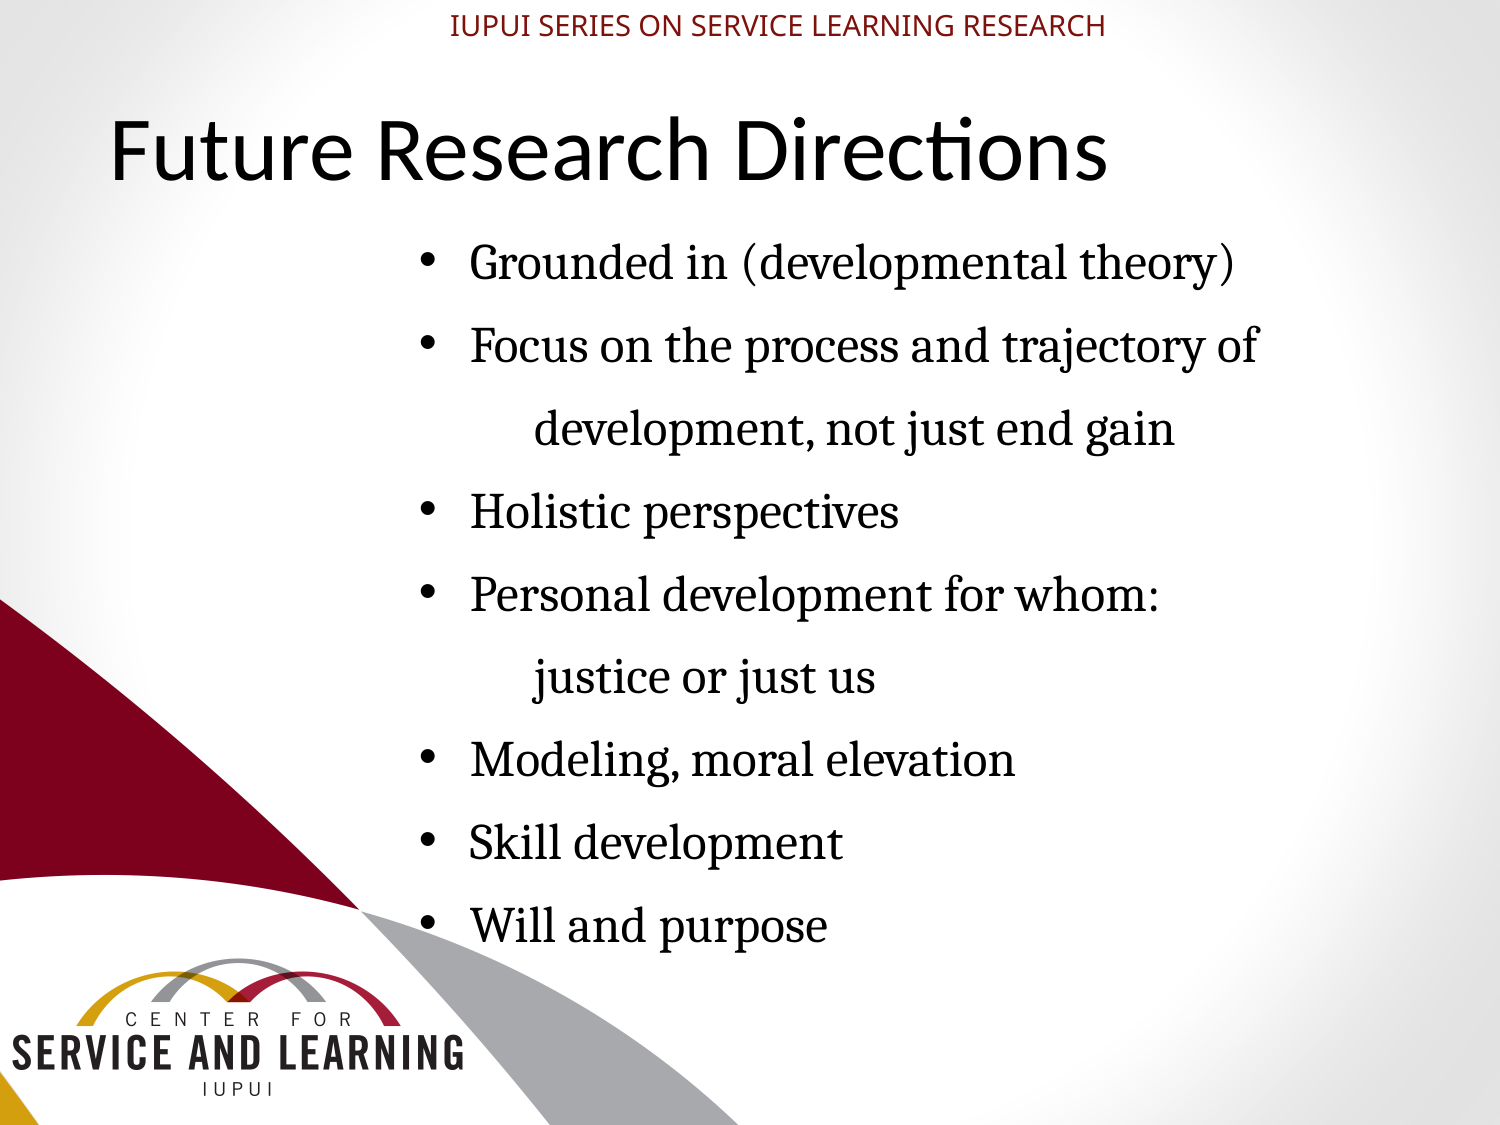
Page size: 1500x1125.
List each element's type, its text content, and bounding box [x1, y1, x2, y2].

list Grounded in (developmental theory) Focus on the process and trajectory of development, not just end gain Holistic perspectives Personal development for whom: justice or just us Modeling, moral elevation Skill development Will and purpose [403, 220, 1467, 964]
title Future Research Directions [94, 50, 1445, 238]
picture [0, 0, 1500, 1125]
text_box IUPUI SERIES ON SERVICE LEARNING RESEARCH [381, 0, 1177, 50]
